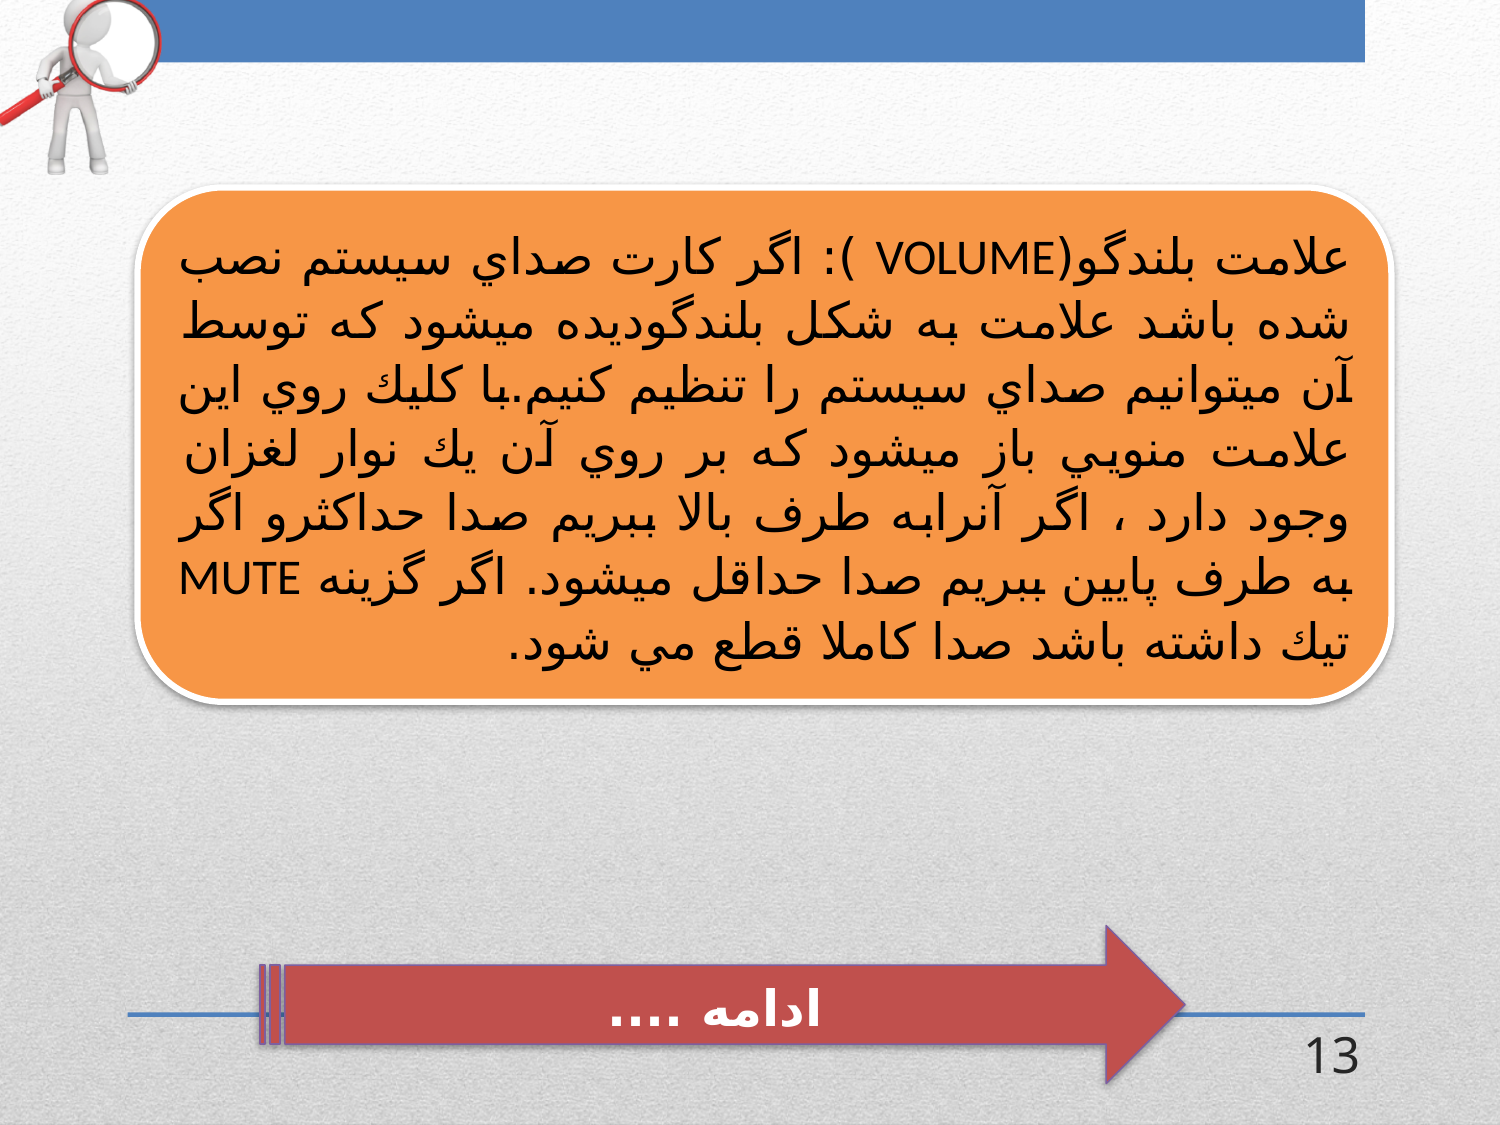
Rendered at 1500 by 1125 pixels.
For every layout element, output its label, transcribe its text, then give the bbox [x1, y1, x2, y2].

picture [0, 0, 163, 176]
text_box [1119, 1004, 1367, 1083]
text_box ادامه .... [269, 964, 281, 1045]
text_box ادامه .... [284, 924, 1186, 1085]
text_box [78, 1004, 1100, 1083]
text_box ادامه .... [259, 964, 266, 1045]
text_box علامت بلندگو(VOLUME ): اگر كارت صداي سيستم نصب شده باشد علامت به شکل بلندگوديده ميشود كه توسط آن ميتوانيم صداي سيستم را تنظيم كنيم.با كليك روي اين علامت منويي باز ميشود كه بر روي آن يك نوار لغزان وجود دارد ، اگر آنرابه طرف بالا ببريم صدا حداکثرو اگر به طرف پايين ببريم صدا حداقل ميشود. اگر گزينه MUTE تيك داشته باشد صدا كاملا قطع مي شود. [134, 184, 1395, 705]
slide_number 13 [1250, 1027, 1375, 1088]
